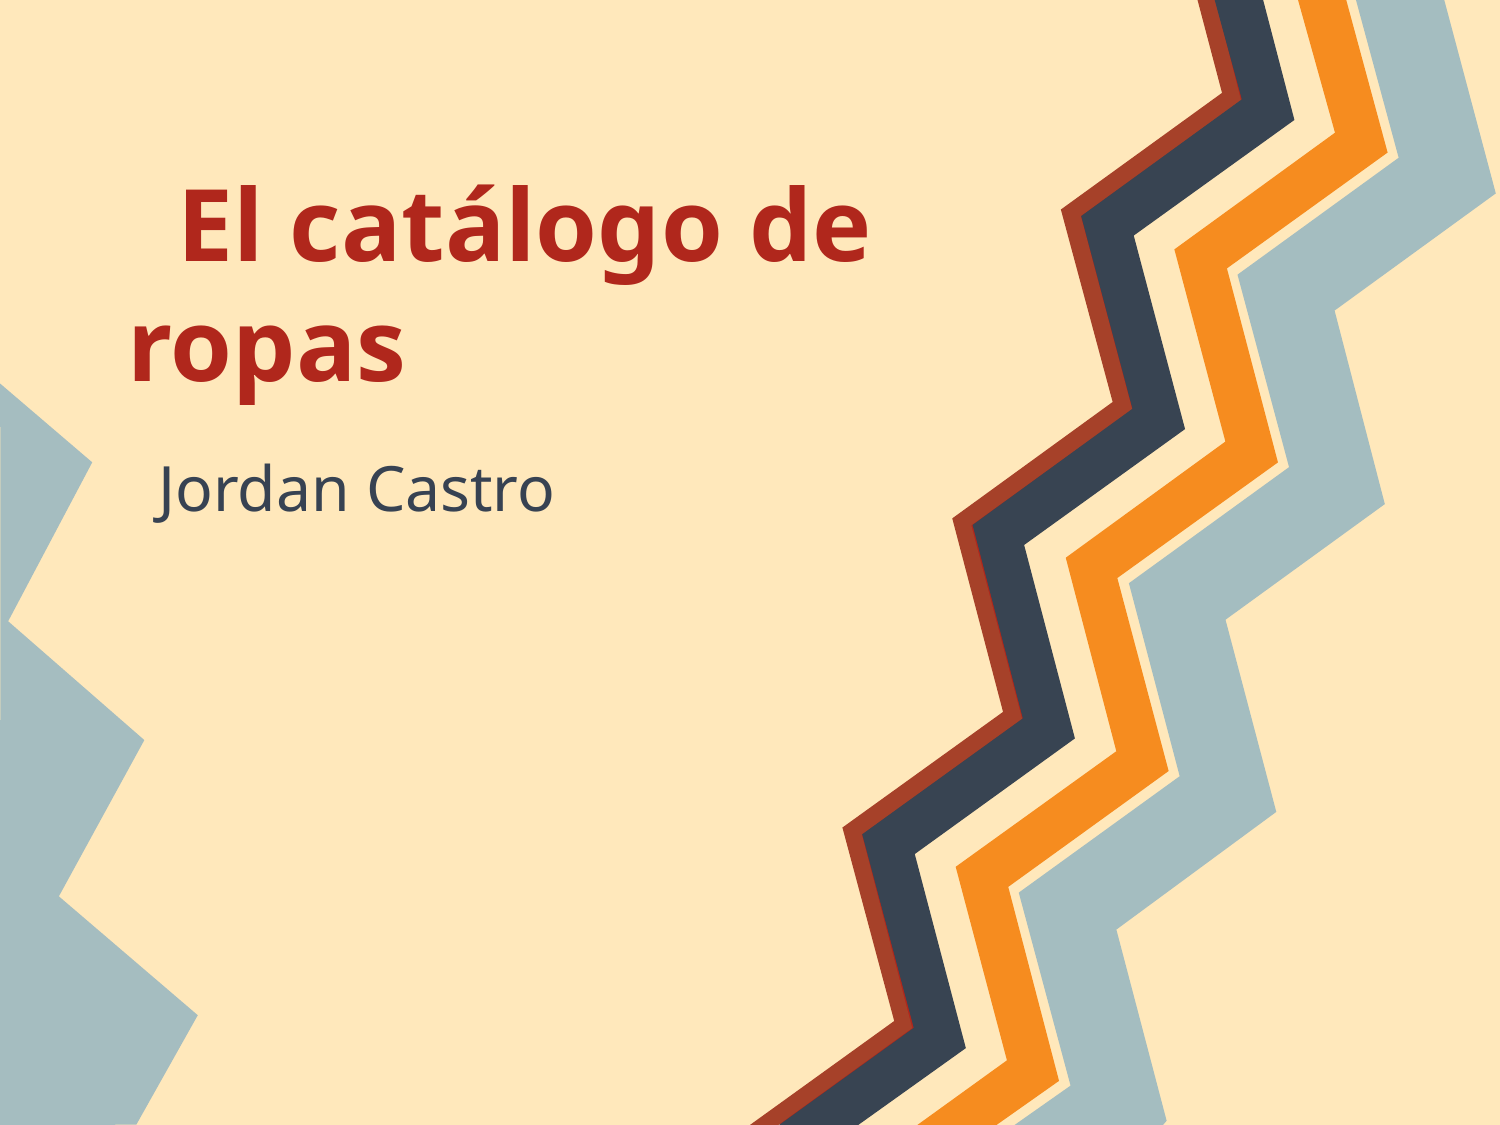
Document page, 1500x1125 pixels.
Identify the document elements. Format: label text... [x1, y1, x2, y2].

subtitle Jordan Castro [112, 434, 976, 1117]
title El catálogo de ropas [112, 146, 976, 417]
